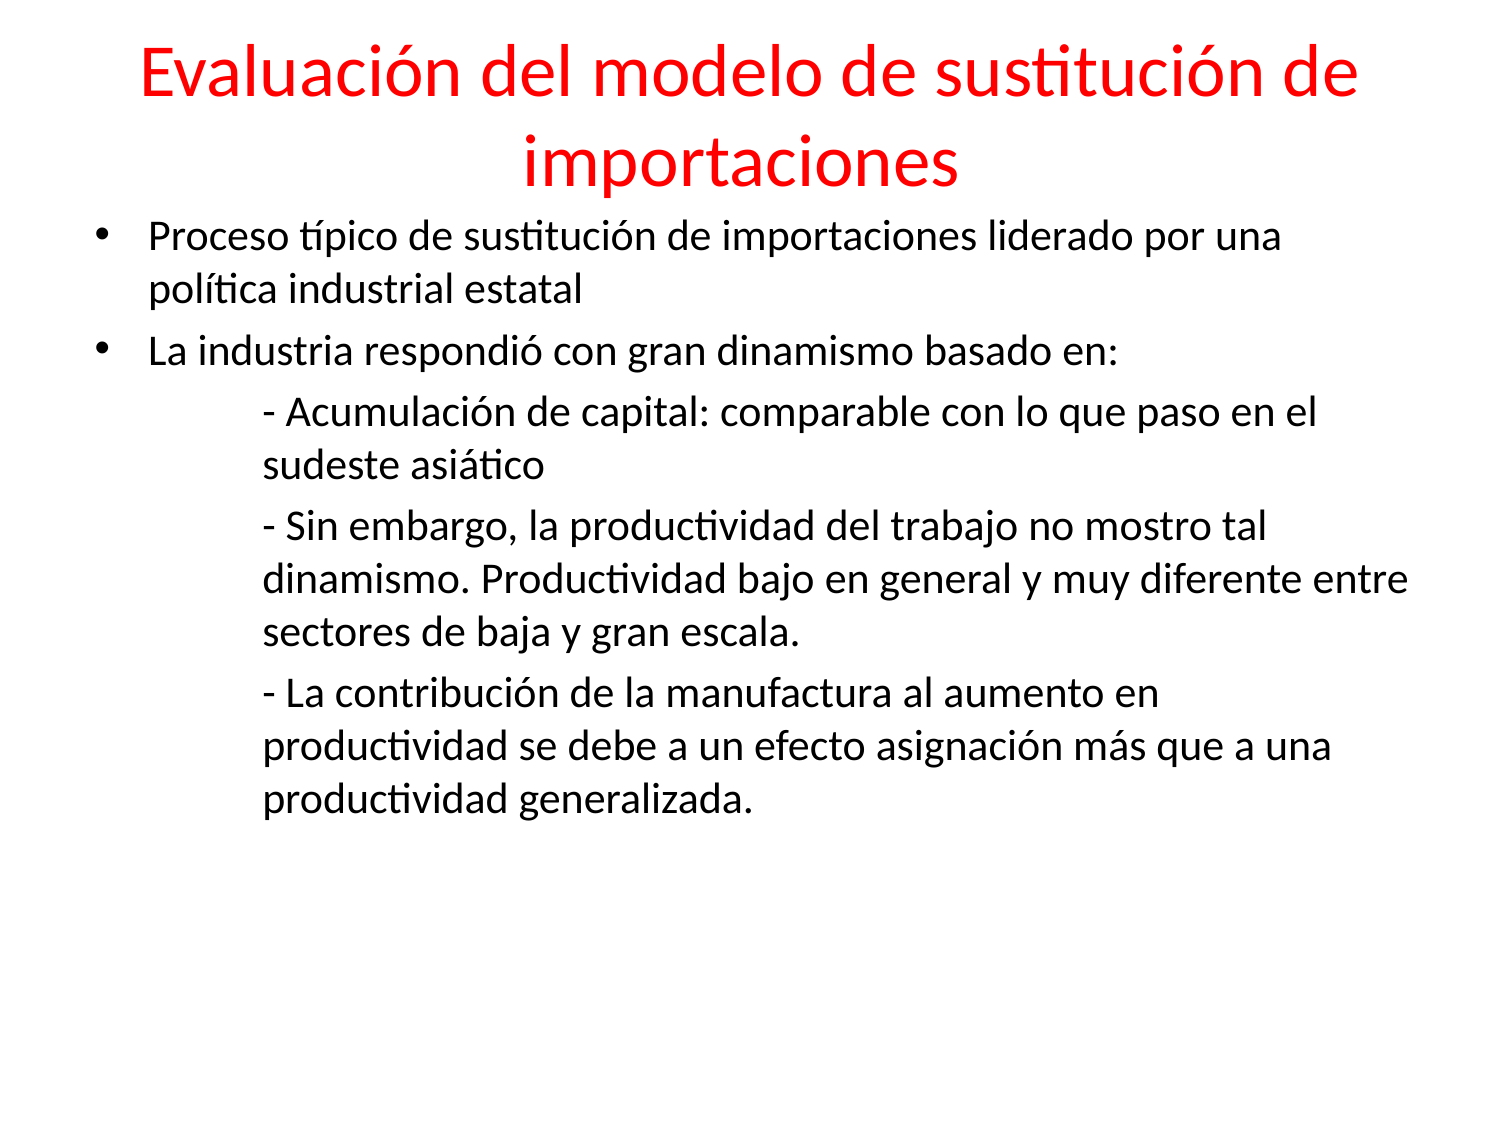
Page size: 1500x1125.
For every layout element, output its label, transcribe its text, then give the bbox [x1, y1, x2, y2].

list Proceso típico de sustitución de importaciones liderado por una política industrial estatal La industria respondió con gran dinamismo basado en: - Acumulación de capital: comparable con lo que paso en el sudeste asiático - Sin embargo, la productividad del trabajo no mostro tal dinamismo. Productividad bajo en general y muy diferente entre sectores de baja y gran escala. - La contribución de la manufactura al aumento en productividad se debe a un efecto asignación más que a una productividad generalizada. [79, 199, 1430, 832]
title Evaluación del modelo de sustitución de importaciones [0, 11, 1500, 211]
